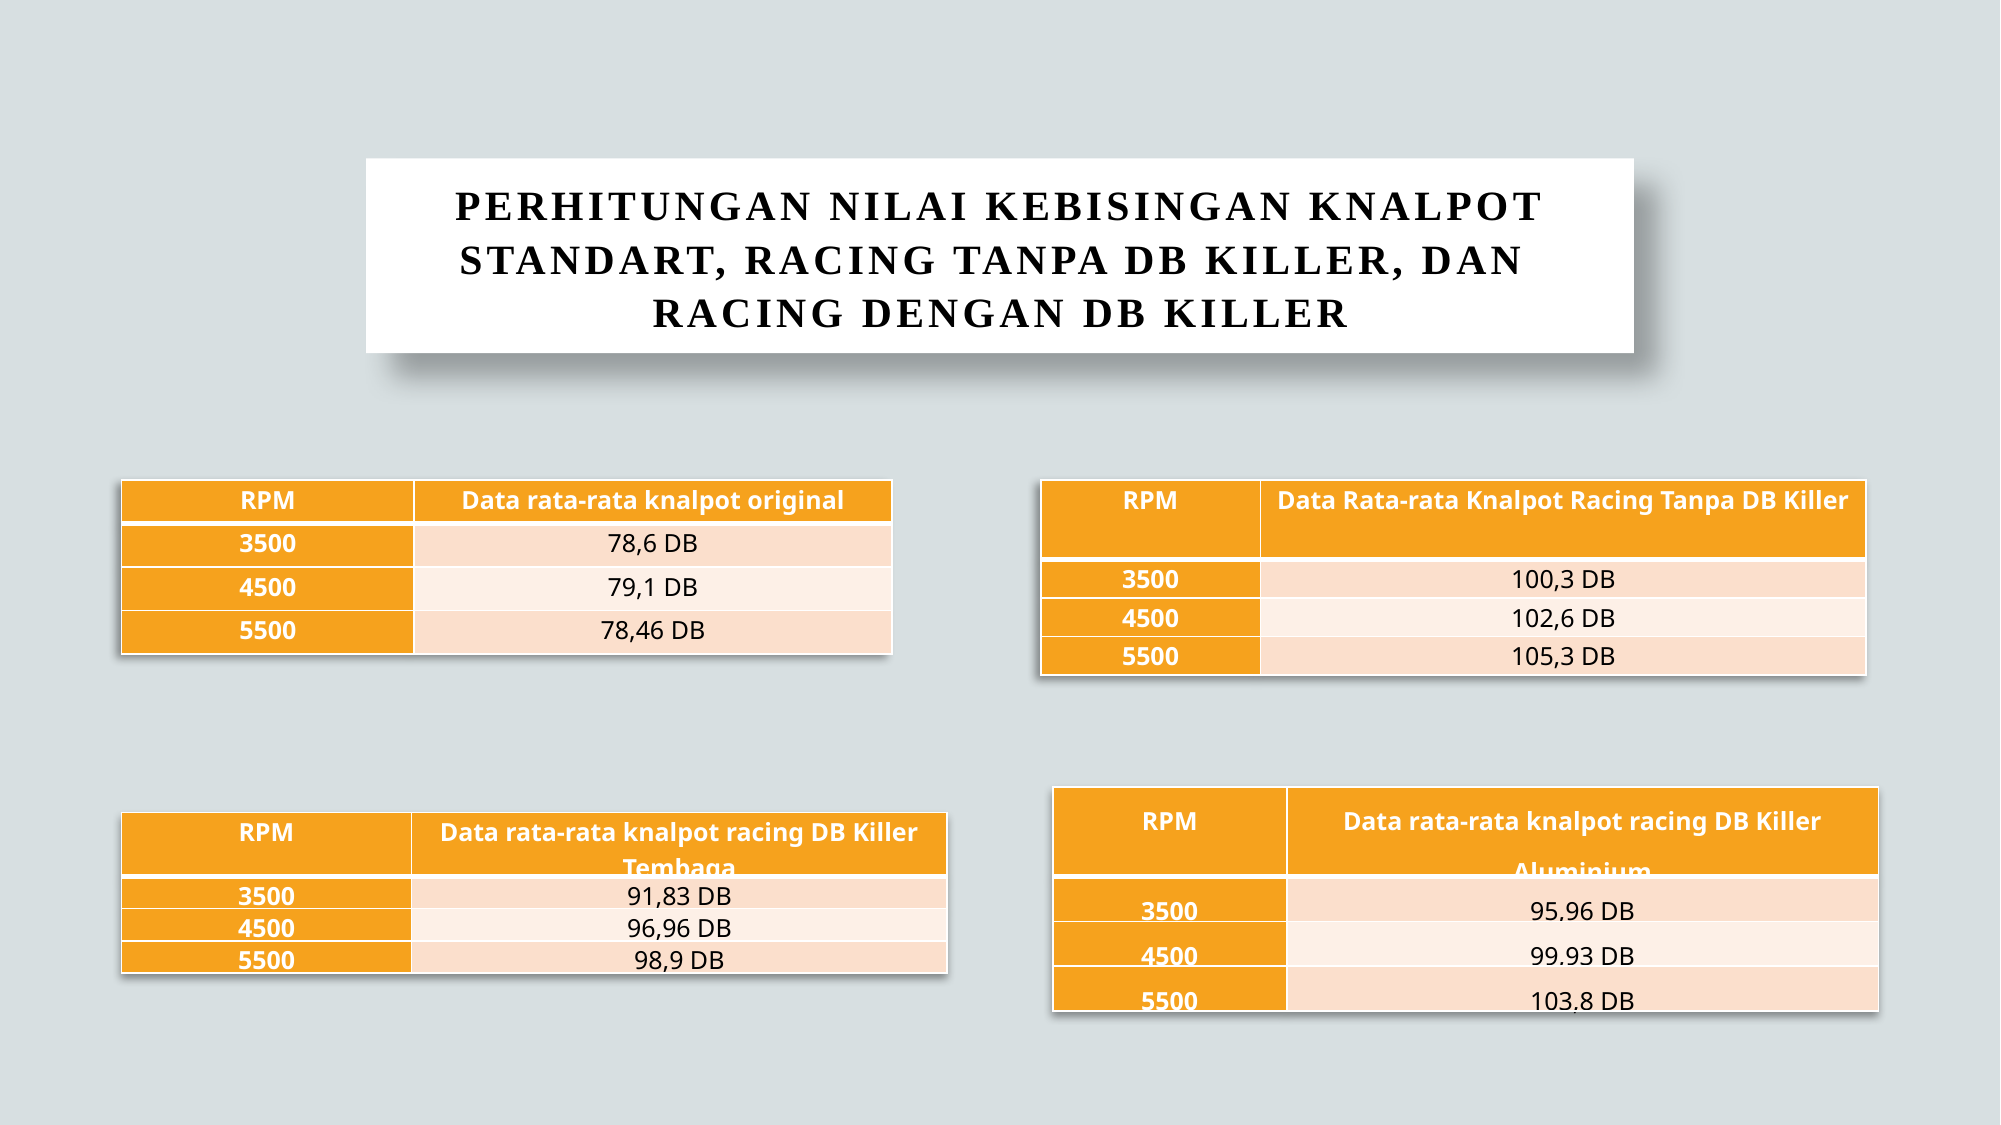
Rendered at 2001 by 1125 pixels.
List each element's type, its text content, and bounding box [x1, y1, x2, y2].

table_cell 99,93 DB [1288, 922, 1878, 965]
table_cell 3500 [1042, 562, 1260, 597]
table_cell 4500 [1054, 922, 1286, 965]
table_cell 5500 [1054, 967, 1286, 1010]
table_cell 103,8 DB [1288, 967, 1878, 1010]
table_header Data rata-rata knalpot original [415, 481, 891, 521]
table_header Data rata-rata knalpot racing DB Killer Aluminium [1288, 788, 1878, 874]
table_cell 78,6 DB [415, 526, 891, 566]
table_cell 96,96 DB [412, 909, 946, 940]
table_cell 95,96 DB [1288, 879, 1878, 921]
table_cell 3500 [1054, 879, 1286, 921]
table_cell 102,6 DB [1261, 599, 1865, 636]
table_header RPM [1042, 481, 1260, 557]
table_header RPM [122, 813, 411, 874]
table_cell 3500 [122, 879, 411, 908]
table_cell 5500 [1042, 637, 1260, 674]
table_header Data rata-rata knalpot racing DB Killer Tembaga [412, 813, 946, 874]
table_cell 4500 [122, 568, 413, 610]
table_cell 91,83 DB [412, 879, 946, 908]
table_cell 105,3 DB [1261, 637, 1865, 674]
table_cell 4500 [122, 909, 411, 940]
table_header RPM [1054, 788, 1286, 874]
table_cell 100,3 DB [1261, 562, 1865, 597]
table_cell 3500 [122, 526, 413, 566]
table_cell 98,9 DB [412, 942, 946, 972]
title Perhitungan Nilai Kebisingan Knalpot Standart, Racing Tanpa DB Killer, dan Racing dengan DB Killer [363, 156, 1637, 356]
table_header RPM [122, 481, 413, 521]
table_cell 5500 [122, 942, 411, 972]
table_cell 4500 [1042, 599, 1260, 636]
table_cell 79,1 DB [415, 568, 891, 610]
table_cell 78,46 DB [415, 611, 891, 653]
table_header Data Rata-rata Knalpot Racing Tanpa DB Killer [1261, 481, 1865, 557]
table_cell 5500 [122, 611, 413, 653]
